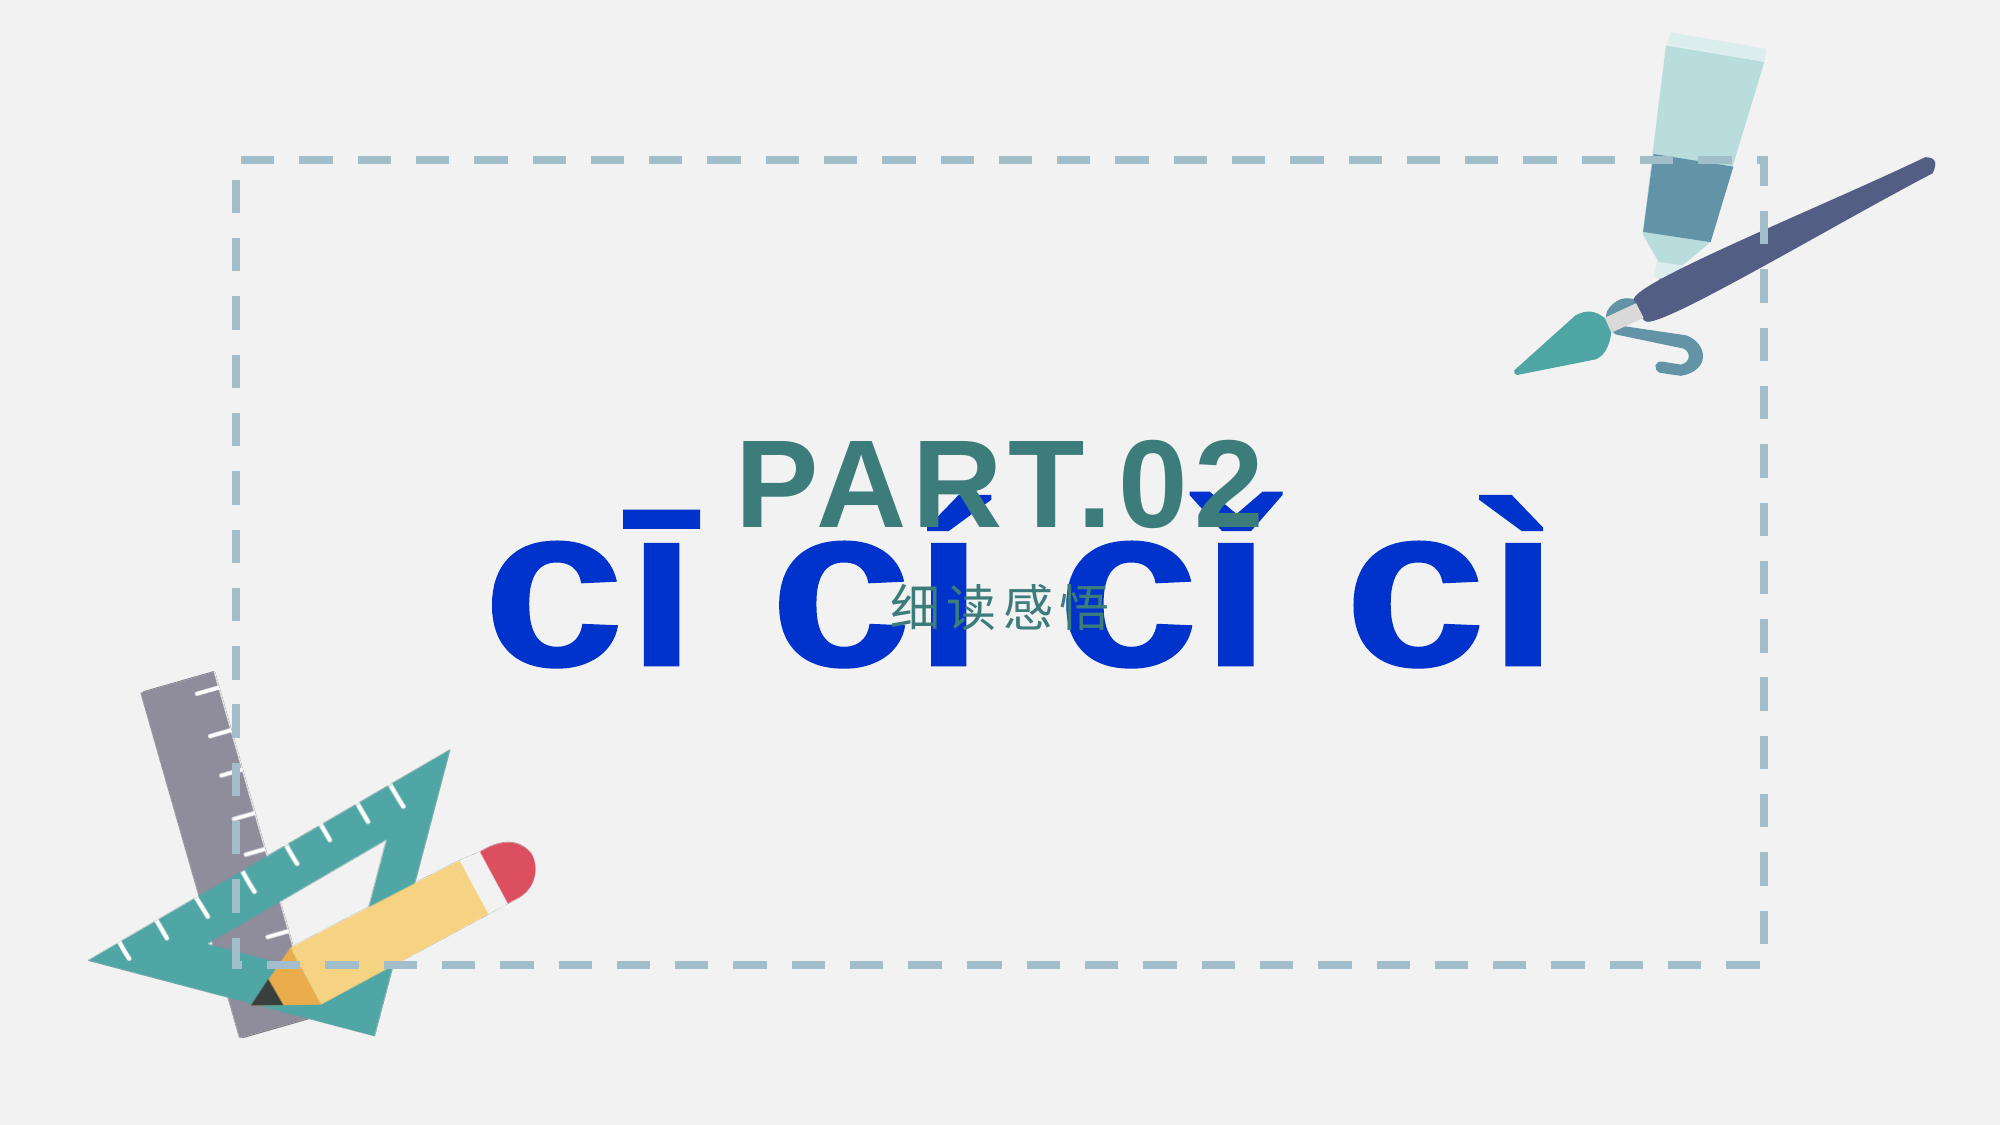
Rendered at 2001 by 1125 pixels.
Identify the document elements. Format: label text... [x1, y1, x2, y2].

text_box 细读感悟 [477, 576, 1523, 743]
picture [87, 671, 536, 1039]
text_box PART.02 [477, 381, 1523, 573]
